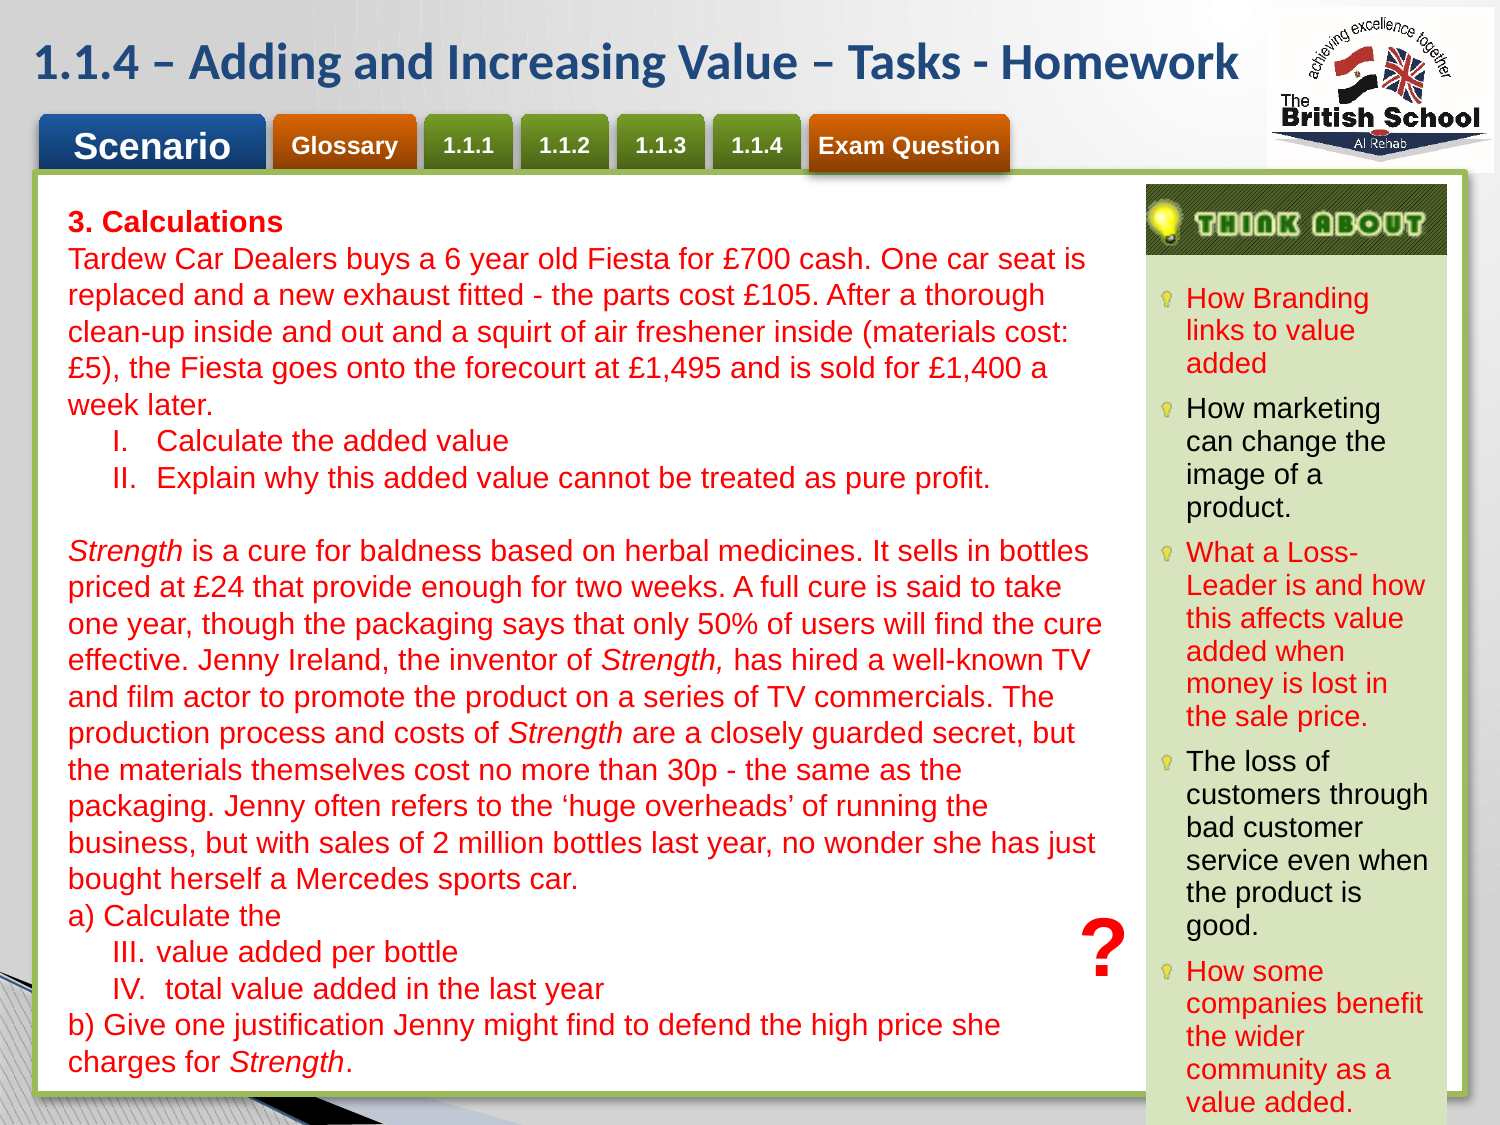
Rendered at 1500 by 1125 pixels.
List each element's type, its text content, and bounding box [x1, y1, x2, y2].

picture [1267, 7, 1495, 173]
text_box ? [1062, 893, 1146, 994]
table_header [1146, 184, 1447, 255]
table_cell How Branding links to value added How marketing can change the image of a product. What a Loss-Leader is and how this affects value added when money is lost in the sale price. The loss of customers through bad customer service even when the product is good. How some companies benefit the wider community as a value added. [1146, 255, 1447, 1125]
picture [1157, 287, 1175, 309]
title 1.1.4 – Adding and Increasing Value – Tasks - Homework [17, 7, 1282, 110]
picture [281, 1114, 303, 1125]
picture [1157, 960, 1175, 981]
picture [1145, 195, 1431, 252]
picture [1157, 542, 1175, 563]
picture [1157, 398, 1175, 419]
picture [1157, 751, 1175, 772]
text_box 3. Calculations Tardew Car Dealers buys a 6 year old Fiesta for £700 cash. One car seat is replaced and a new exhaust fitted - the parts cost £105. After a thorough clean-up inside and out and a squirt of air freshener inside (materials cost: £5), the Fiesta goes onto the forecourt at £1,495 and is sold for £1,400 a week later. Calculate the added value Explain why this added value cannot be treated as pure profit. Strength is a cure for baldness based on herbal medicines. It sells in bottles priced at £24 that provide enough for two weeks. A full cure is said to take one year, though the packaging says that only 50% of users will find the cure effective. Jenny Ireland, the inventor of Strength, has hired a well-known TV and film actor to promote the product on a series of TV commercials. The production process and costs of Strength are a closely guarded secret, but the materials themselves cost no more than 30p - the same as the packaging. Jenny often refers to the ‘huge overheads’ of running the business, but with sales of 2 million bottles last year, no wonder she has just bought herself a Mercedes sports car. a) Calculate the value added per bottle total value added in the last year b) Give one justification Jenny might find to defend the high price she charges for Strength. [53, 195, 1129, 1086]
